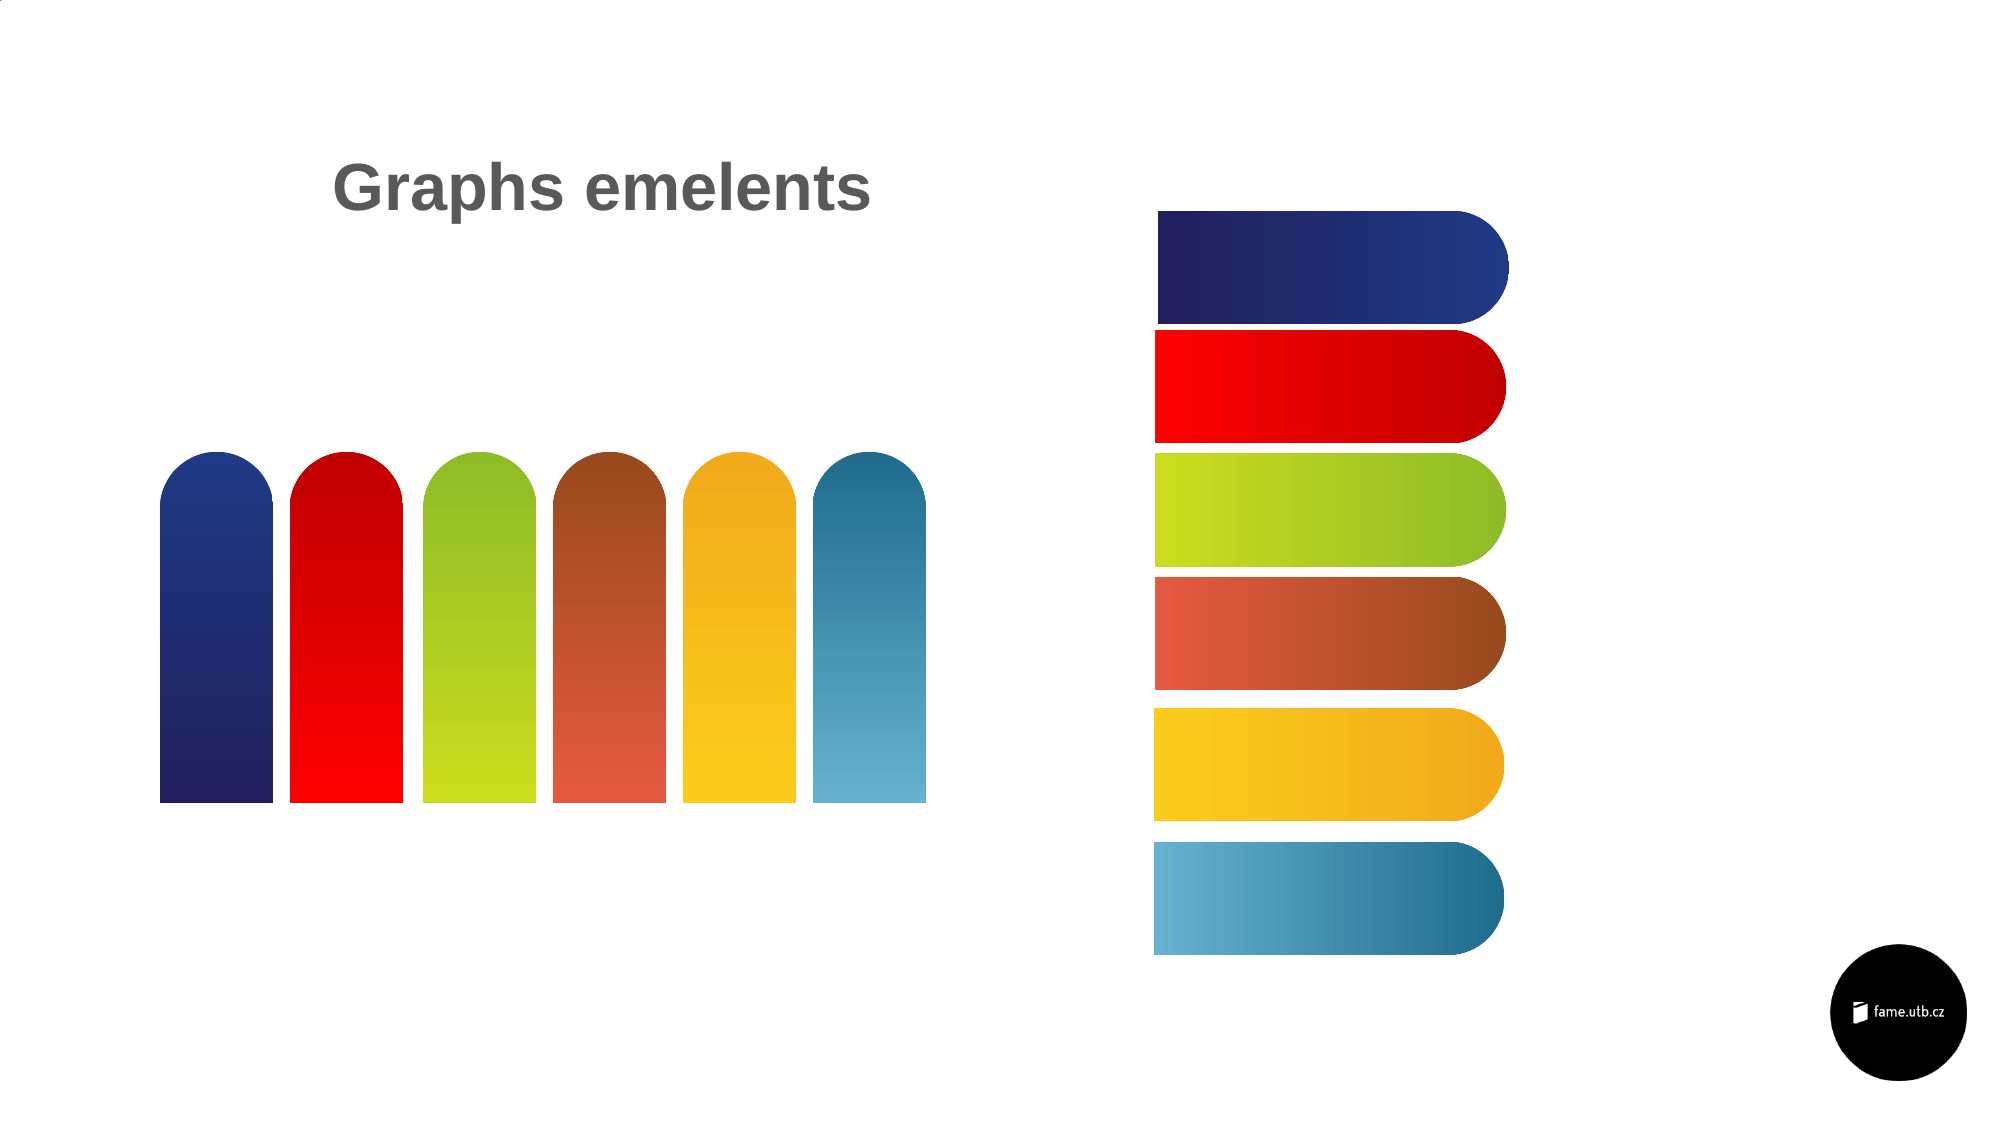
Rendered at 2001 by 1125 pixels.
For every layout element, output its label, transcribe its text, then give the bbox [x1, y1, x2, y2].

text_box [1155, 576, 1507, 690]
picture [1830, 944, 1967, 1081]
text_box [812, 451, 926, 803]
text_box [1155, 330, 1507, 444]
text_box [423, 451, 537, 803]
text_box [1158, 210, 1510, 325]
text_box [682, 451, 797, 803]
text_box Graphs emelents [317, 136, 1057, 232]
text_box [1153, 708, 1505, 822]
text_box [160, 451, 274, 803]
text_box [1153, 841, 1505, 955]
text_box [1155, 453, 1507, 567]
text_box [289, 451, 403, 803]
text_box [553, 451, 667, 803]
